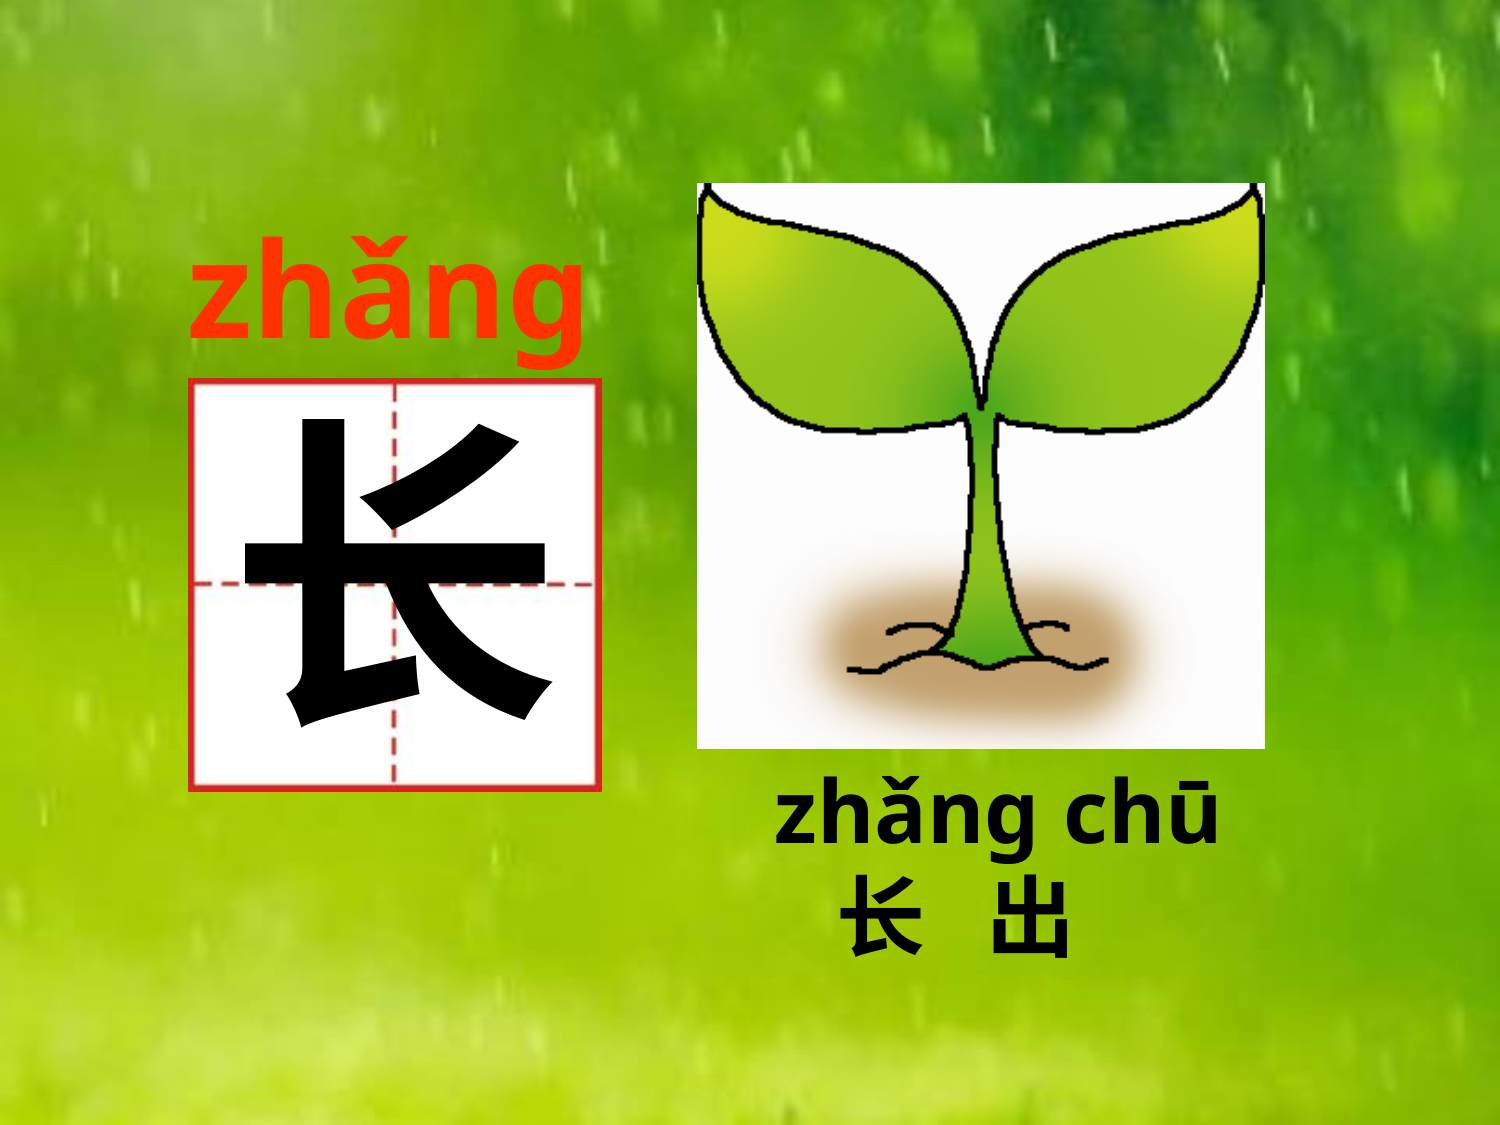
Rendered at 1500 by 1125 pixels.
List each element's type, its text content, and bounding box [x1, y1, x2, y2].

text_box zhǎnɡ chū 长 出 [759, 758, 1239, 976]
text_box zhǎnɡ [172, 197, 607, 373]
picture [0, 0, 1500, 1125]
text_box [187, 360, 602, 793]
